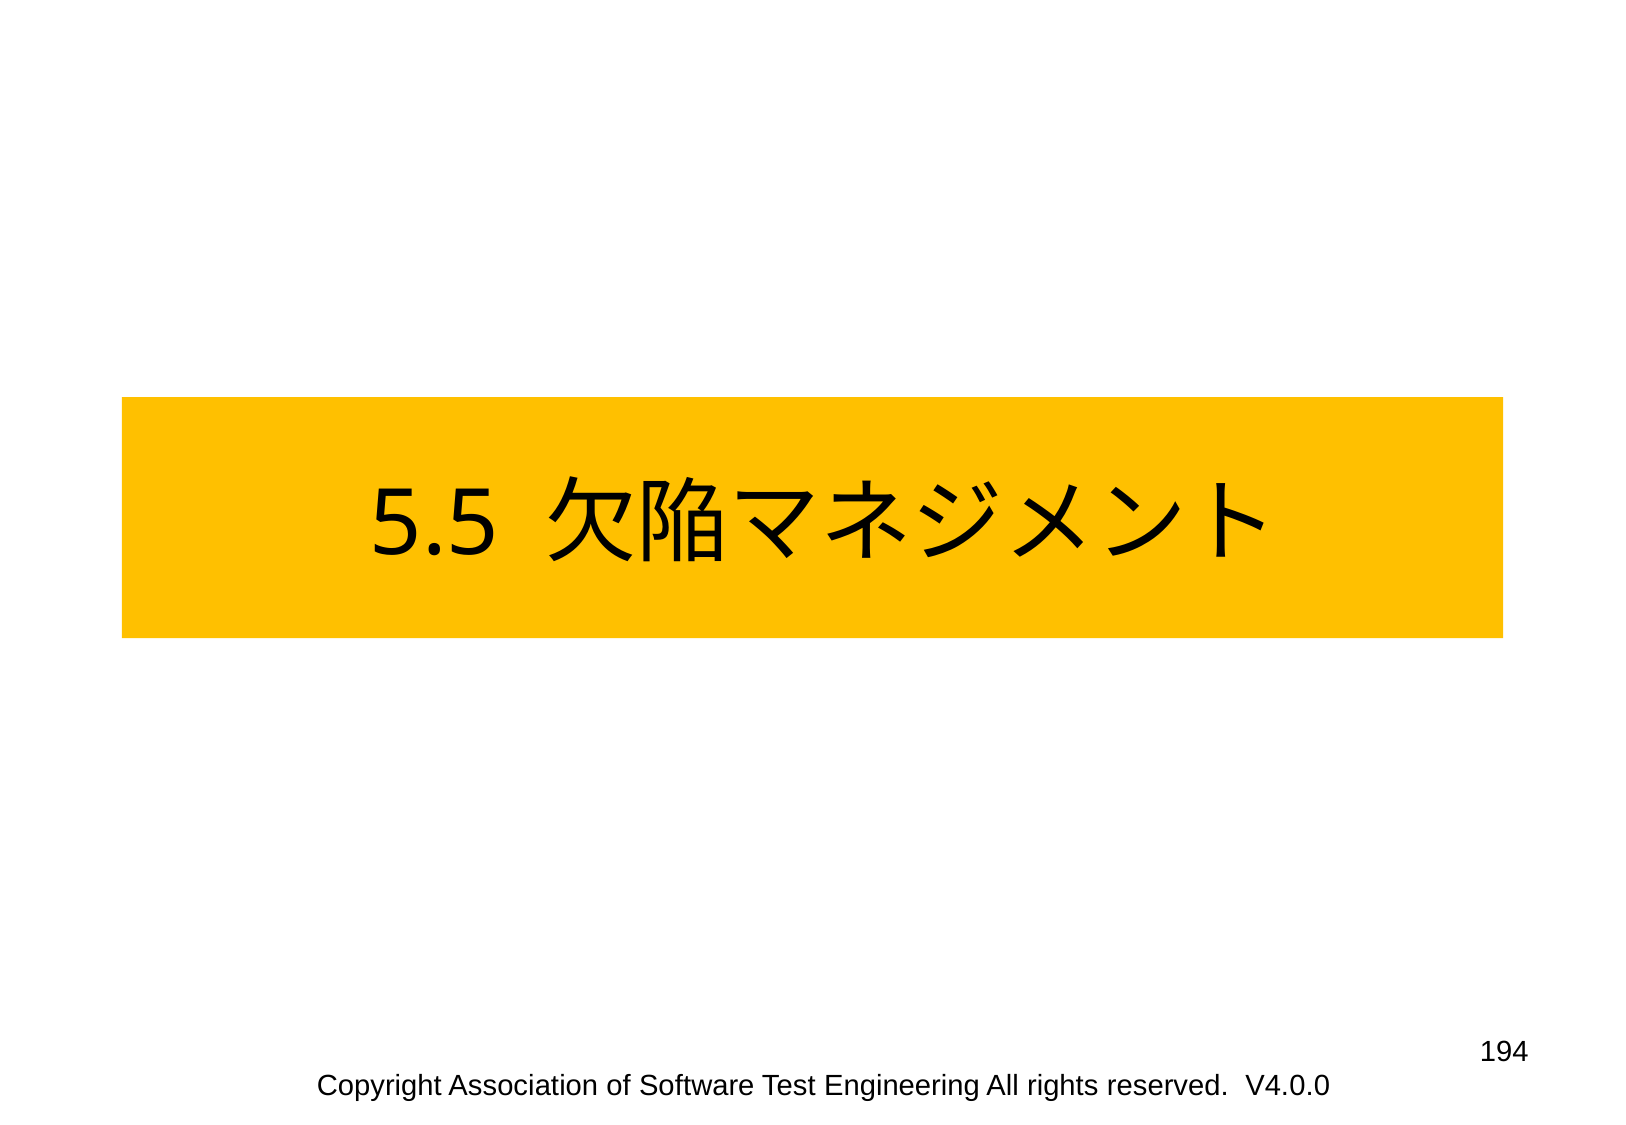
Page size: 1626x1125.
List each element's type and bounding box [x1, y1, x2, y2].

text_box [121, 397, 1504, 639]
slide_number [1164, 1024, 1544, 1103]
footer [233, 1058, 1415, 1103]
